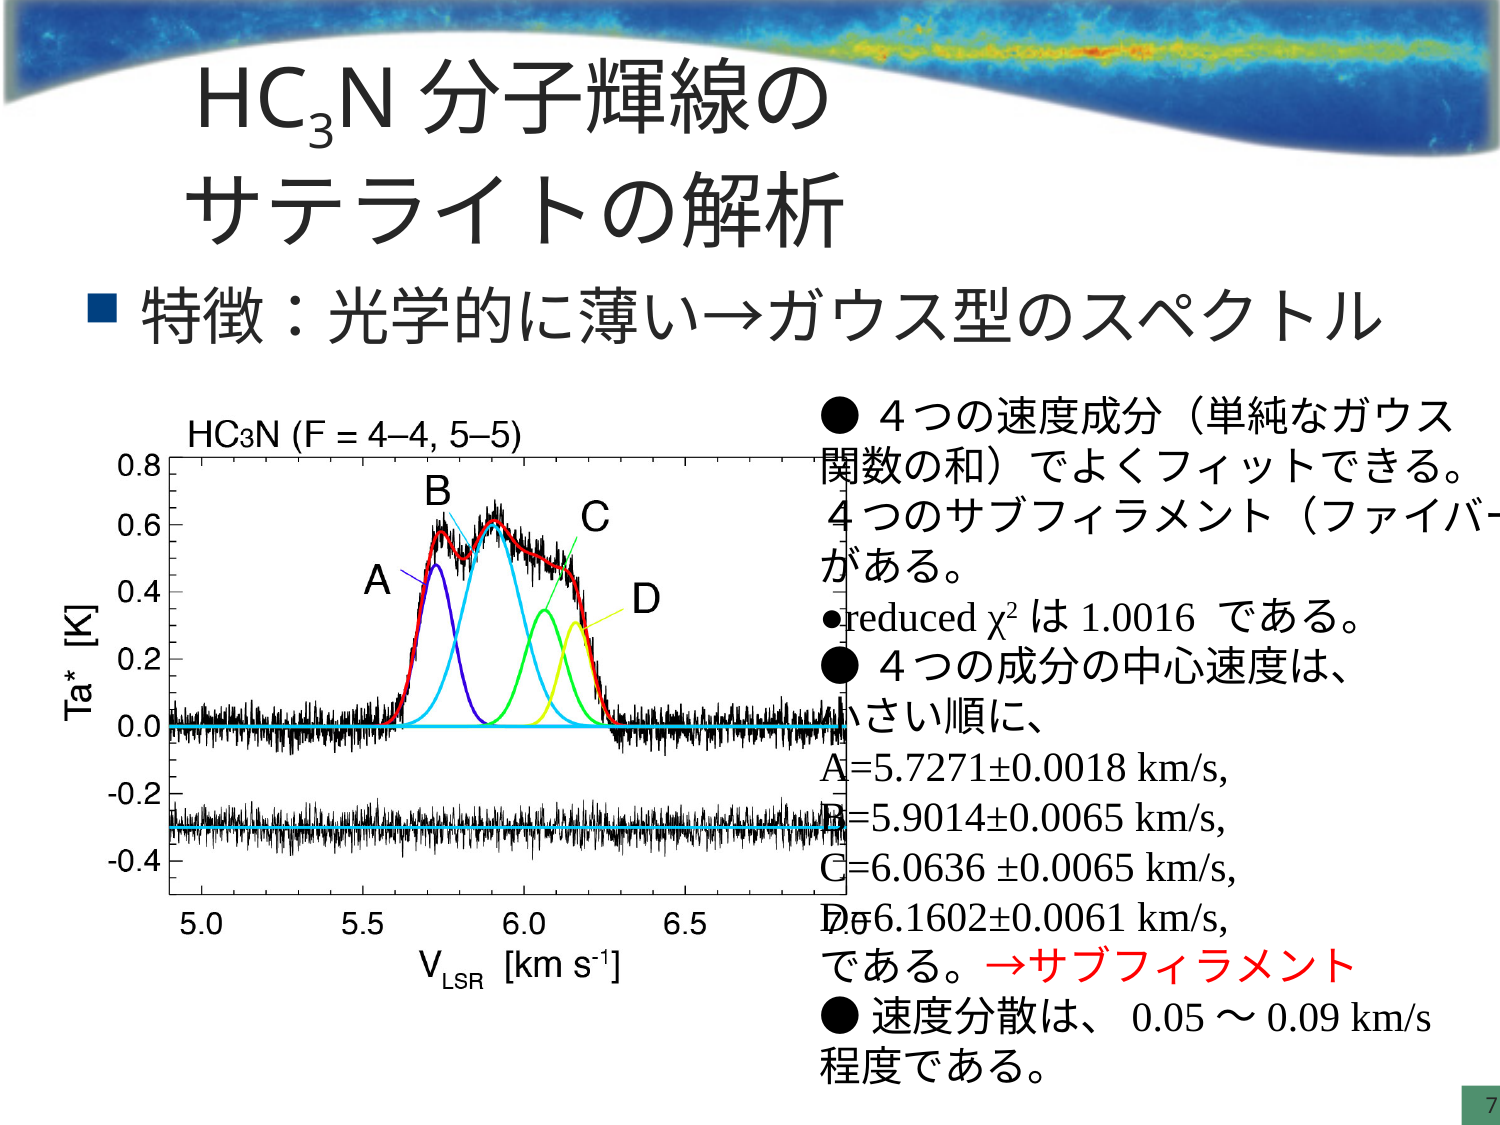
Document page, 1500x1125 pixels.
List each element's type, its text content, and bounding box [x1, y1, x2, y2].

title HC3N分子輝線の サテライトの解析 [2, 67, 1026, 235]
picture [2, 0, 1500, 1125]
text_box ●４つの速度成分（単純なガウス 関数の和）でよくフィットできる。 ４つのサブフィラメント（ファイバー） がある。 ●reduced χ2は1.0016 である。 ●４つの成分の中心速度は、 小さい順に、 A=5.7271±0.0018 km/s, B=5.9014±0.0065 km/s, C=6.0636 ±0.0065 km/s, D=6.1602±0.0061 km/s, である。→サブフィラメント ●速度分散は、0.05〜0.09 km/s 程度である。 [804, 382, 1500, 1125]
list 特徴：光学的に薄い→ガウス型のスペクトル [68, 269, 1453, 383]
